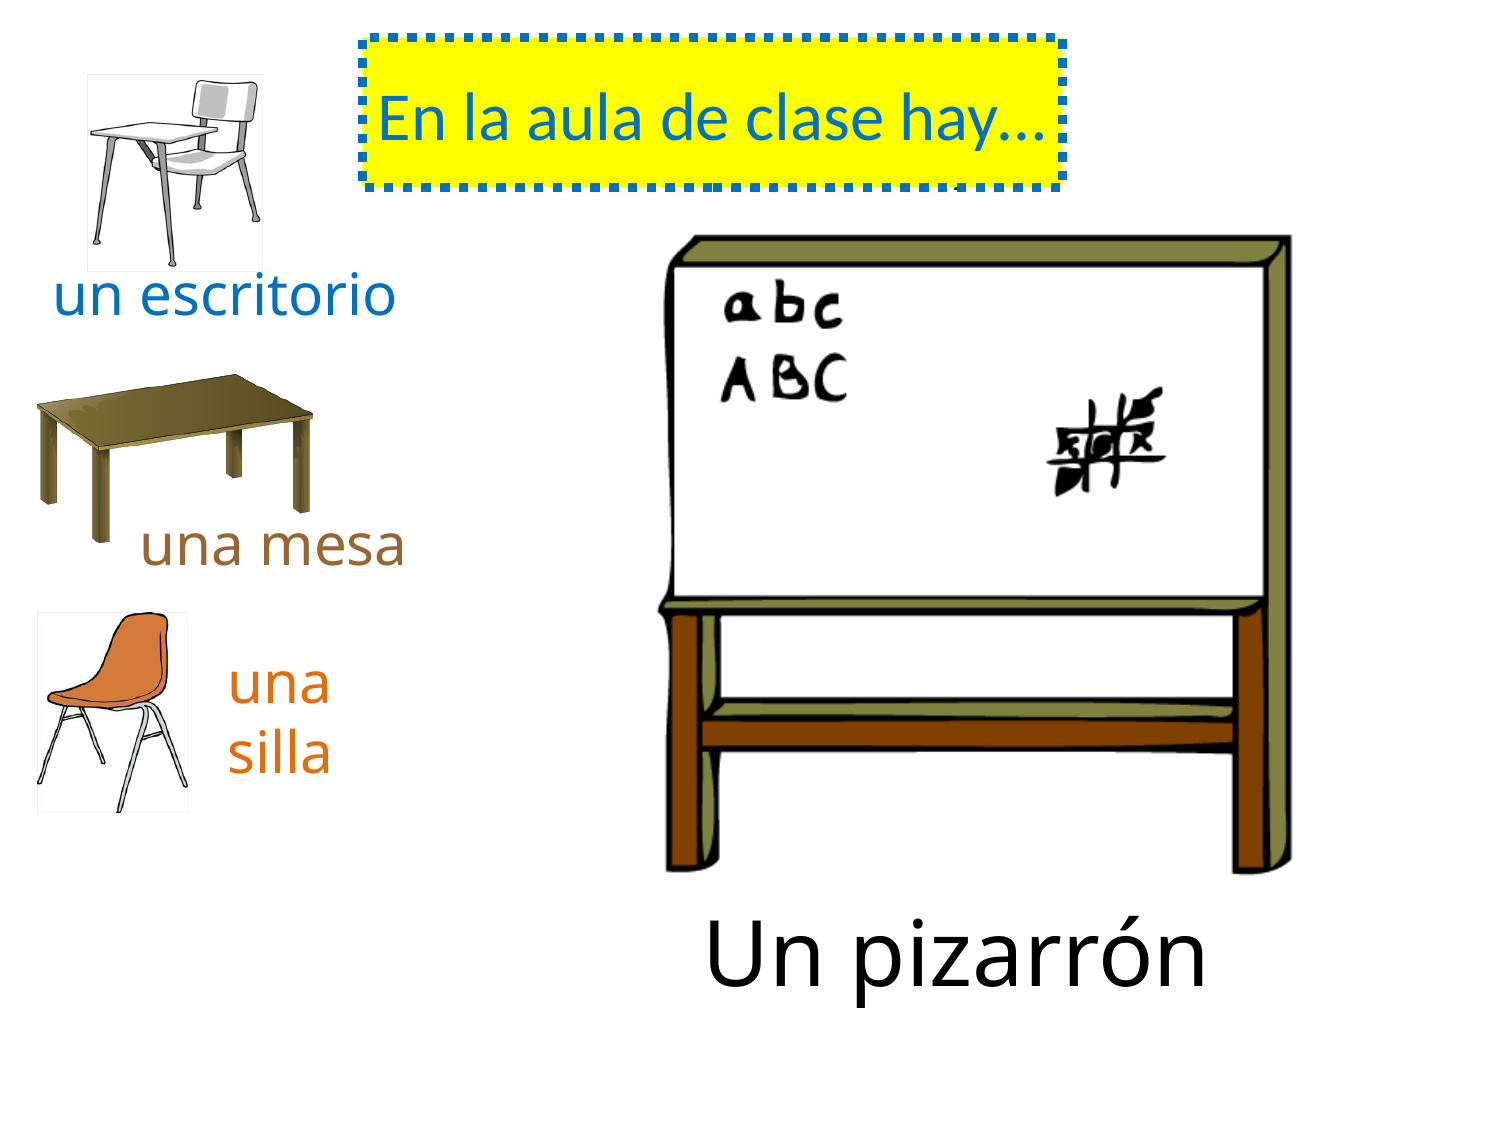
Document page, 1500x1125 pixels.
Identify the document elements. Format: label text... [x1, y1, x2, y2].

title En la clase hay… [75, 45, 1425, 233]
text_box una mesa [124, 500, 438, 585]
picture [37, 374, 313, 543]
picture [87, 74, 263, 273]
text_box una silla [212, 637, 388, 793]
picture [637, 199, 1319, 904]
picture [37, 612, 188, 813]
text_box Un pizarrón [687, 912, 1250, 1013]
text_box En la aula de clase hay… [362, 37, 1063, 188]
text_box un escritorio [37, 249, 438, 335]
